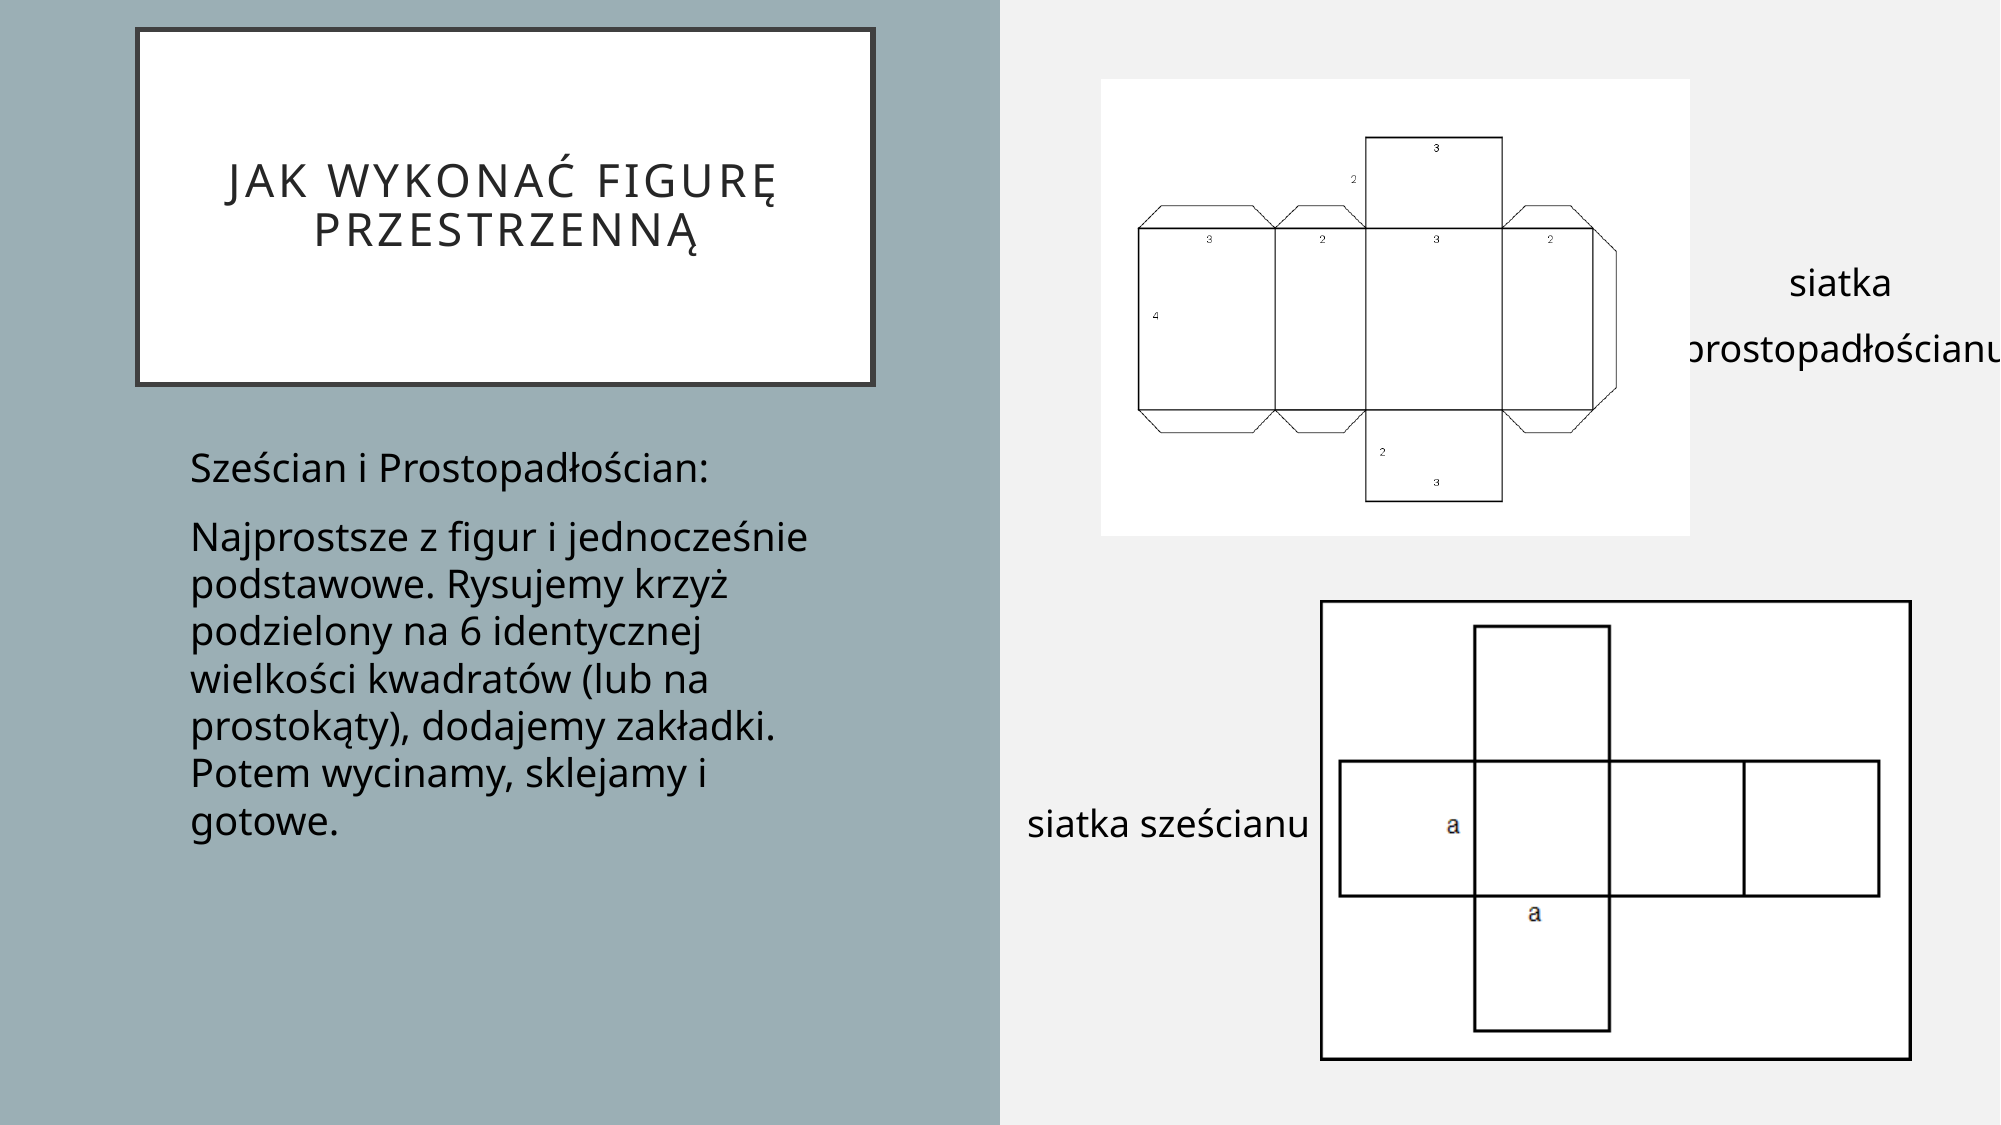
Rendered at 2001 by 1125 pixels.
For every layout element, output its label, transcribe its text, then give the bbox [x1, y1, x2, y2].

title Jak wykonać figurę przestrzenną [135, 27, 876, 387]
picture [1320, 600, 1912, 1061]
picture [1101, 79, 1690, 536]
text_box siatka sześcianu [1012, 792, 1320, 853]
list Sześcian i Prostopadłościan: Najprostsze z figur i jednocześnie podstawowe. Rysujemy krzyż podzielony na 6 identycznej wielkości kwadratów (lub na prostokąty), dodajemy zakładki. Potem wycinamy, sklejamy i gotowe. [137, 435, 874, 909]
list siatka prostopadłościanu [1690, 251, 2000, 343]
